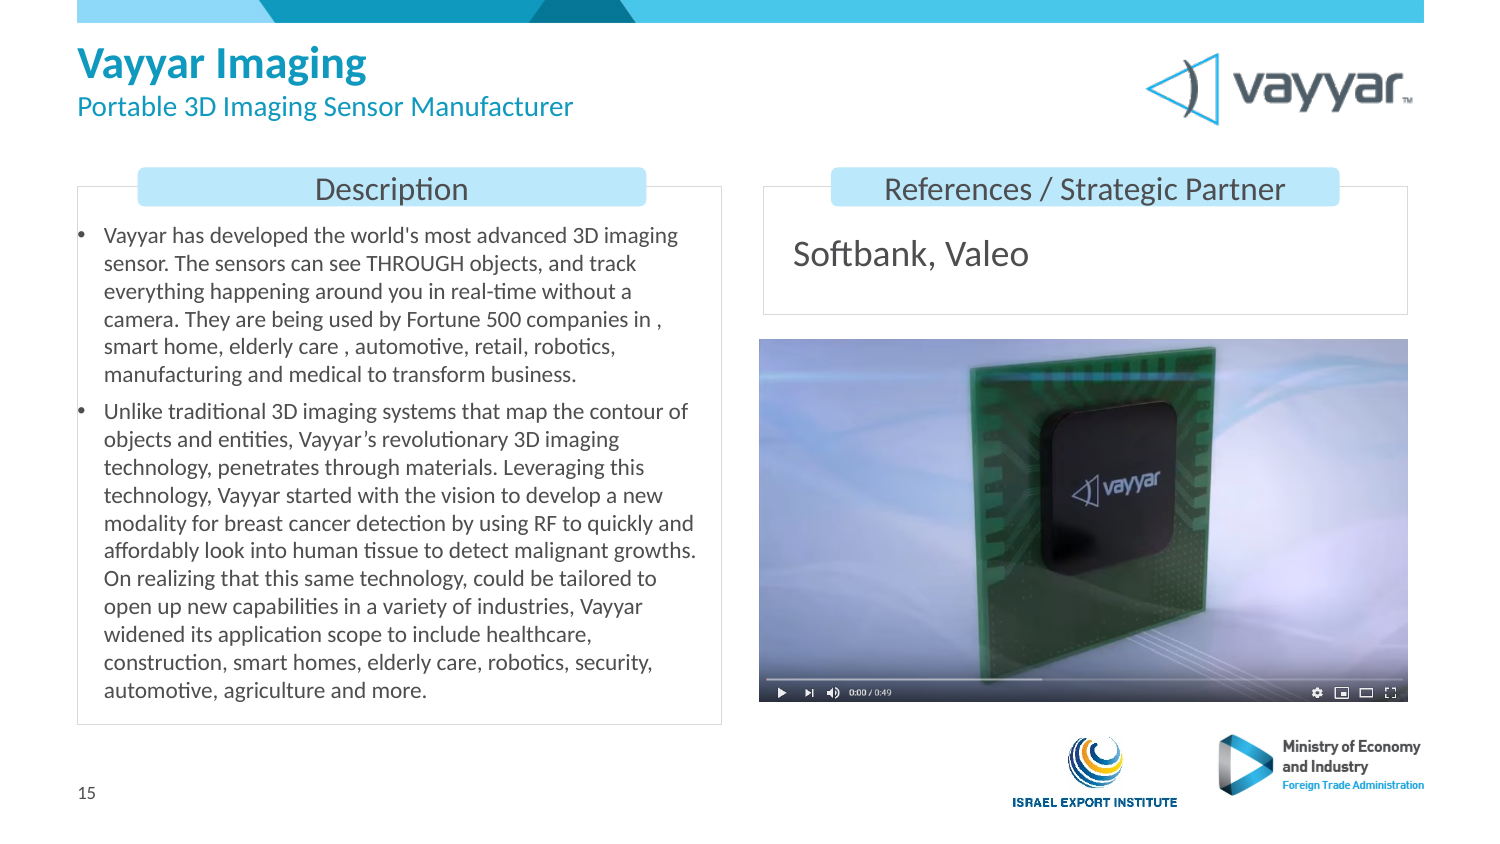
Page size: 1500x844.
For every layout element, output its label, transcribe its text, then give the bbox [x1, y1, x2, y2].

text_box [780, 155, 1424, 713]
picture [0, 0, 1500, 844]
text_box References / Strategic Partner [830, 167, 1340, 207]
list Vayyar has developed the world's most advanced 3D imaging sensor. The sensors can see THROUGH objects, and track everything happening around you in real-time without a camera. They are being used by Fortune 500 companies in , smart home, elderly care , automotive, retail, robotics, manufacturing and medical to transform business. Unlike traditional 3D imaging systems that map the contour of objects and entities, Vayyar’s revolutionary 3D imaging technology, penetrates through materials. Leveraging this technology, Vayyar started with the vision to develop a new modality for breast cancer detection by using RF to quickly and affordably look into human tissue to detect malignant growths. On realizing that this same technology, could be tailored to open up new capabilities in a variety of industries, Vayyar widened its application scope to include healthcare, construction, smart homes, elderly care, robotics, security, automotive, agriculture and more. [77, 186, 722, 725]
title Vayyar Imaging Portable 3D Imaging Sensor Manufacturer [77, 27, 1423, 130]
text_box Softbank, Valeo [763, 186, 1408, 315]
text_box Description [137, 167, 647, 207]
